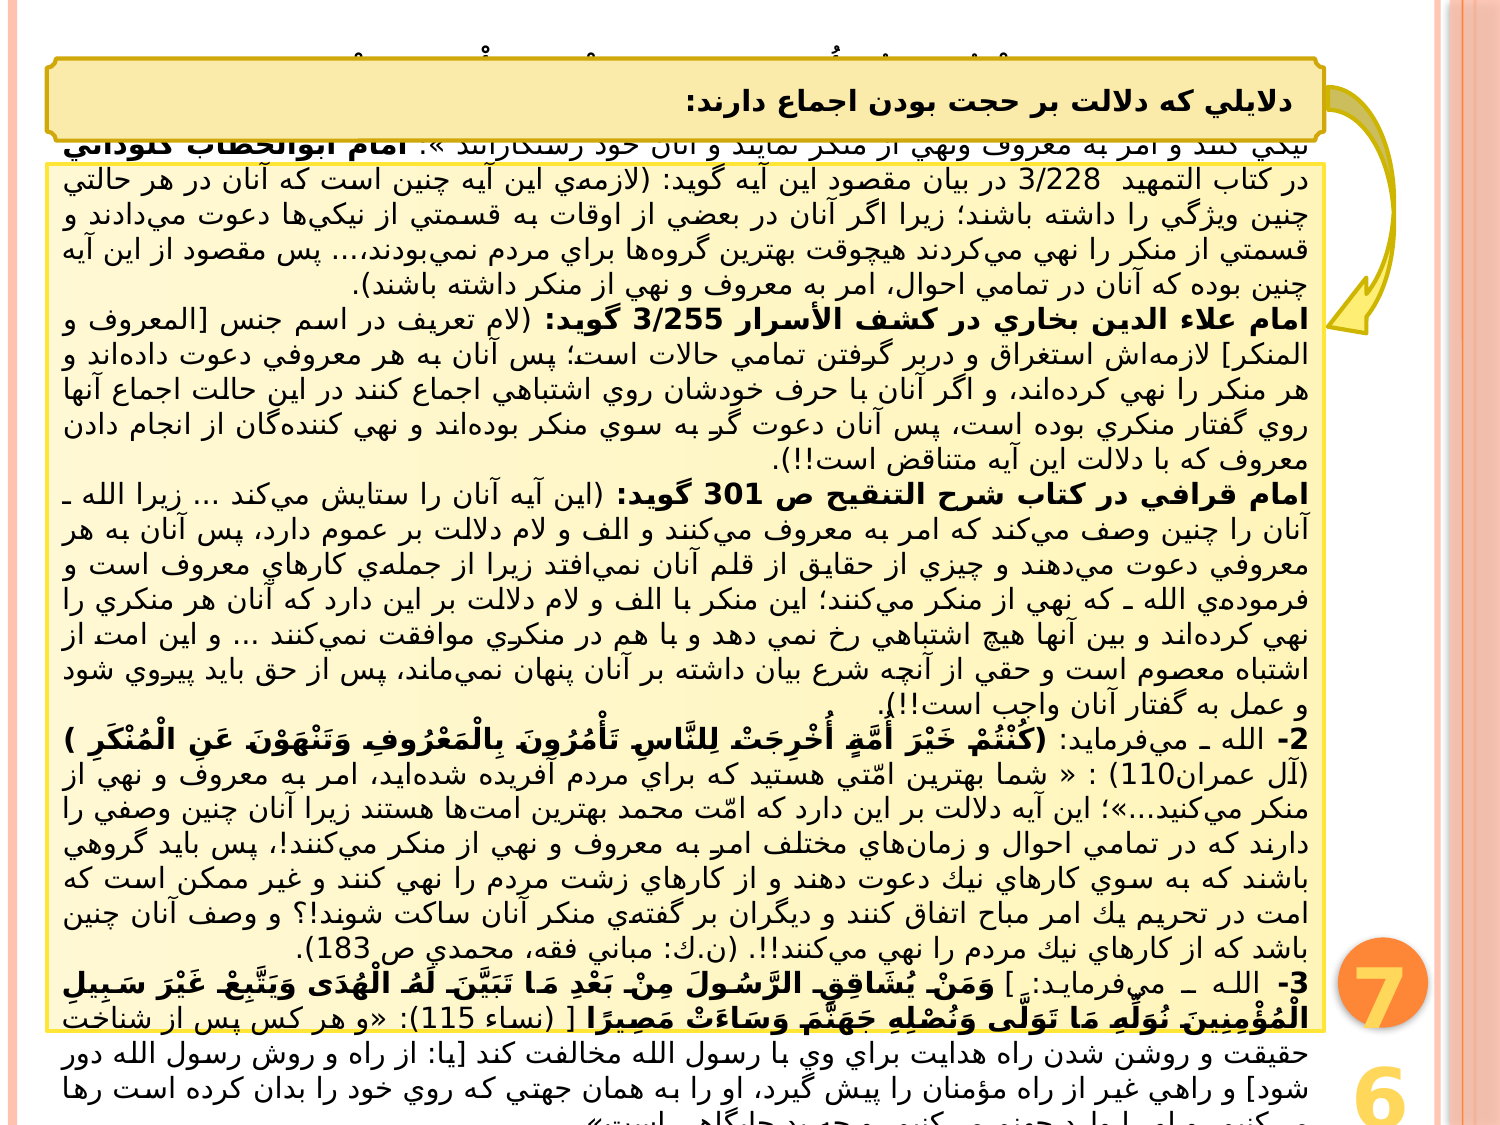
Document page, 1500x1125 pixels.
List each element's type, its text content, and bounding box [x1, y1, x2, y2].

text_box دلايلي كه دلالت بر حجت بودن اجماع دارند: [44, 56, 1327, 143]
text_box [1325, 84, 1397, 336]
text_box 76 [1318, 937, 1444, 1125]
text_box 1- الله ـ مي‌فرمايد: (وَلْتَكُنْ مِنْكُمْ أُمَّةٌ يَدْعُونَ إِلَى الْخَيْرِ وَيَأْمُرُونَ بِالْمَعْرُوفِ وَيَنْهَوْنَ عَنِ الْمُنْكَرِ وَأُولَئِكَ هُمُ الْمُفْلِحُونَ ) (آل عمران 104) : « بايد از ميان شما گروهي باشند كه دعوت به نيكي كنند و امر به معروف ونهي از منكر نمايند و آنان خود رستگارانند »؛ امام ابوالخطاب كلوذاني در كتاب التمهيد 3/228 در بيان مقصود اين آيه گويد: (لازمه‌ي اين آيه چنين است كه آنان در هر حالتي چنين ويژگي را داشته باشند؛ زيرا اگر آنان در بعضي از اوقات به قسمتي از نيكي‌ها دعوت مي‌دادند و قسمتي از منكر را نهي مي‌كردند هيچوقت بهترين گروه‌ها براي مردم نمي‌بودند،... پس مقصود از اين آيه چنين بوده كه آنان در تمامي احوال، امر به معروف و نهي از منكر داشته باشند). امام علاء الدين بخاري در كشف الأسرار 3/255 گويد: (لام تعريف در اسم جنس [المعروف و المنكر] لازمه‌اش استغراق و دربر گرفتن تمامي حالات است؛ پس آنان به هر معروفي دعوت داده‌اند و هر منكر را نهي كرده‌اند، و اگر آنان با حرف خودشان روي اشتباهي اجماع كنند در اين حالت اجماع آنها روي گفتار منكري بوده است، پس آنان دعوت گر به سوي منكر بوده‌اند و نهي كننده‌گان از انجام دادن معروف كه با دلالت اين آيه متناقض است!!). امام قرافي در كتاب شرح التنقيح ص 301 گويد: (اين آيه آنان را ستايش‌ مي‌كند ... زيرا الله ـ آنان را چنين وصف مي‌كند كه امر به معروف مي‌كنند و الف و لام دلالت بر عموم دارد، پس آنان به هر معروفي دعوت مي‌دهند و چيزي از حقايق از قلم آنان نمي‌افتد زيرا از جمله‌ي كارهاي معروف است و فرموده‌ي الله ـ كه نهي از منكر مي‌كنند؛ اين منكر با الف و لام دلالت بر اين دارد كه آنان هر منكري را نهي كرده‌اند و بين آنها هيچ اشتباهي رخ نمي دهد و با هم در منكري موافقت نمي‌كنند ... و اين امت از اشتباه معصوم است و حقي از آنچه شرع بيان داشته بر آنان پنهان نمي‌ماند، پس از حق بايد پيروي شود و عمل به گفتار آنان واجب است!!). 2- الله ـ مي‌فرمايد: (كُنْتُمْ خَيْرَ أُمَّةٍ أُخْرِجَتْ لِلنَّاسِ تَأْمُرُونَ بِالْمَعْرُوفِ وَتَنْهَوْنَ عَنِ الْمُنْكَرِ ) (آل عمران110) : « شما بهترين امّتي هستيد كه براي مردم آفريده شده‌ايد، امر به معروف و نهي از منكر مي‌كنيد...»؛ اين آيه دلالت بر اين دارد كه امّت محمد بهترين امت‌ها هستند زيرا آنان چنين وصفي را دارند كه در تمامي احوال و زمان‌هاي مختلف امر به معروف و نهي از منكر مي‌كنند!، پس بايد گروهي باشند كه به سوي كارهاي نيك دعوت دهند و از كارهاي زشت مردم را نهي كنند و غير ممكن است كه امت در تحريم يك امر مباح اتفاق كنند و ديگران بر گفته‌ي منكر آنان ساكت شوند!؟ و وصف آنان چنين باشد كه از كارهاي نيك مردم را نهي مي‌كنند!!. (ن.ك: مباني فقه، محمدي ص 183). 3- الله ـ مي‌فرمايد: ] وَمَنْ يُشَاقِقِ الرَّسُولَ مِنْ بَعْدِ مَا تَبَيَّنَ لَهُ الْهُدَى وَيَتَّبِعْ غَيْرَ سَبِيلِ الْمُؤْمِنِينَ نُوَلِّهِ مَا تَوَلَّى وَنُصْلِهِ جَهَنَّمَ وَسَاءَتْ مَصِيرًا [ (نساء 115): «و هر كس پس از شناخت حقيقت و روشن شدن راه هدايت براي وي با رسول الله مخالفت كند [يا: از راه و روش رسول الله دور شود] و راهي غير از راه مؤمنان را پيش گيرد، او را به همان جهتي كه روي خود را بدان كرده است رها مي‌كنيم، و او را وارد جهنم مي‌كنيم، و چه بد جايگاهي است». [45, 162, 1326, 1033]
